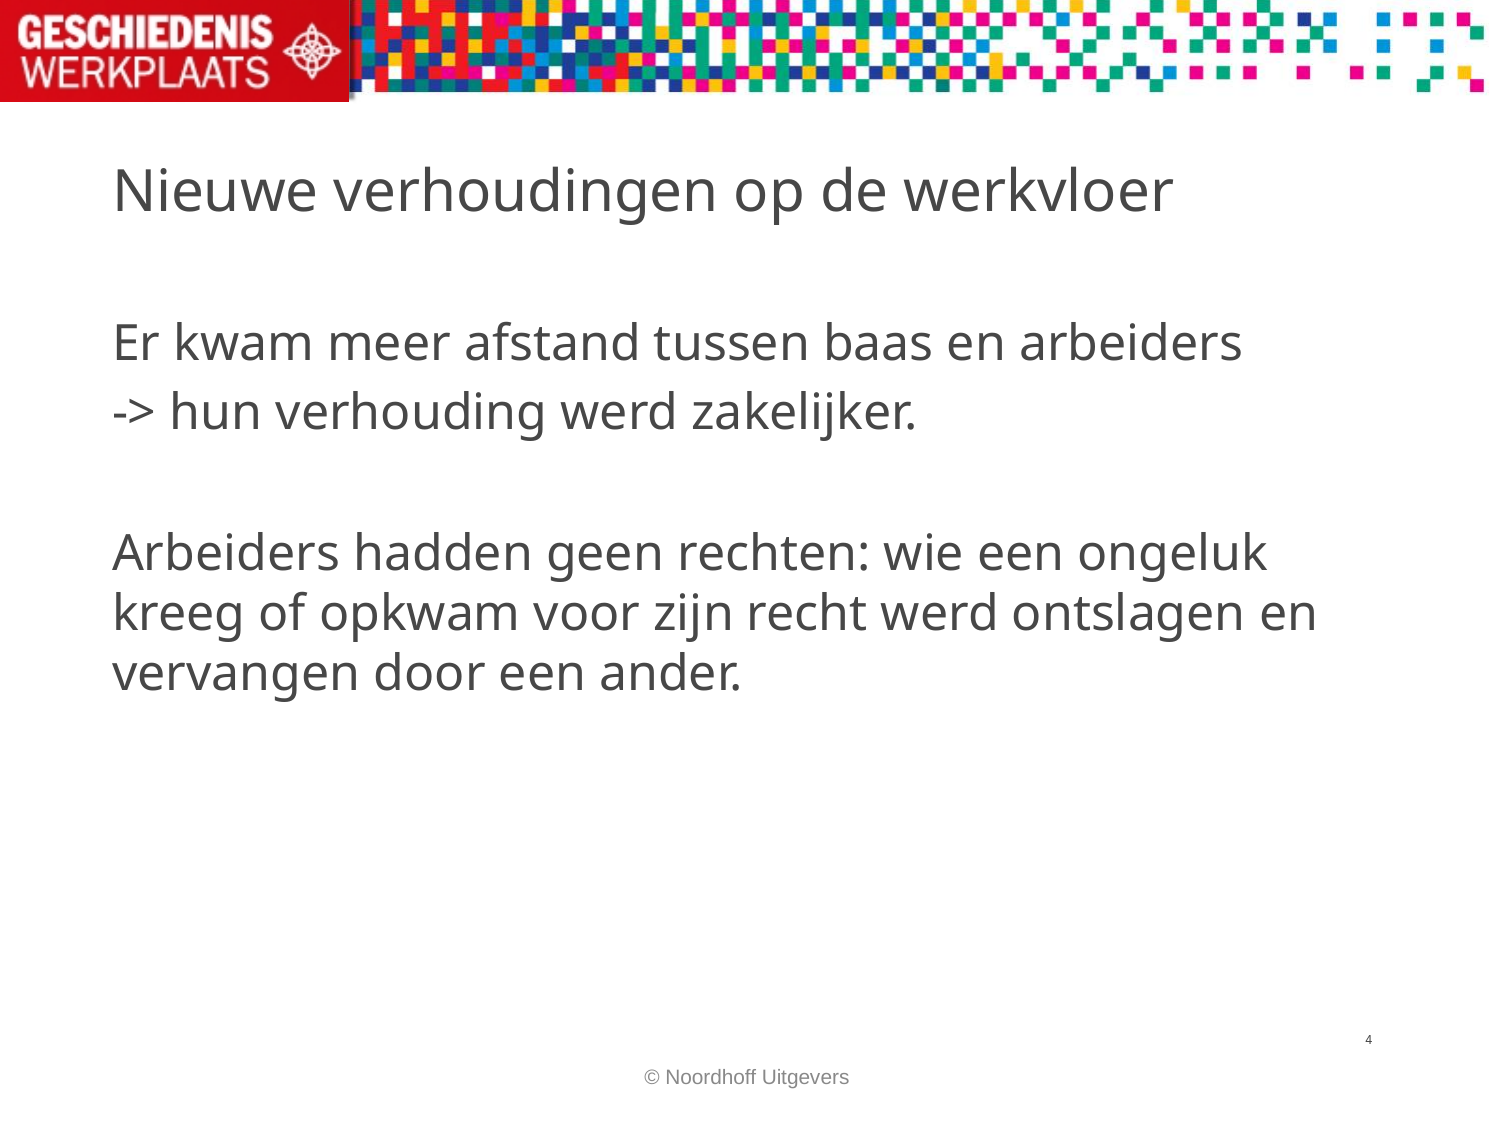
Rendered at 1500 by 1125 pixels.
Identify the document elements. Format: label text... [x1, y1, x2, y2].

text_box © Noordhoff Uitgevers [512, 1045, 988, 1106]
picture [0, 0, 1500, 1125]
title Nieuwe verhoudingen op de werkvloer [112, 145, 1401, 256]
list Er kwam meer afstand tussen baas en arbeiders -> hun verhouding werd zakelijker. Arbeiders hadden geen rechten: wie een ongeluk kreeg of opkwam voor zijn recht werd ontslagen en vervangen door een ander. [112, 302, 1409, 1024]
slide_number 4 [1325, 1025, 1388, 1063]
